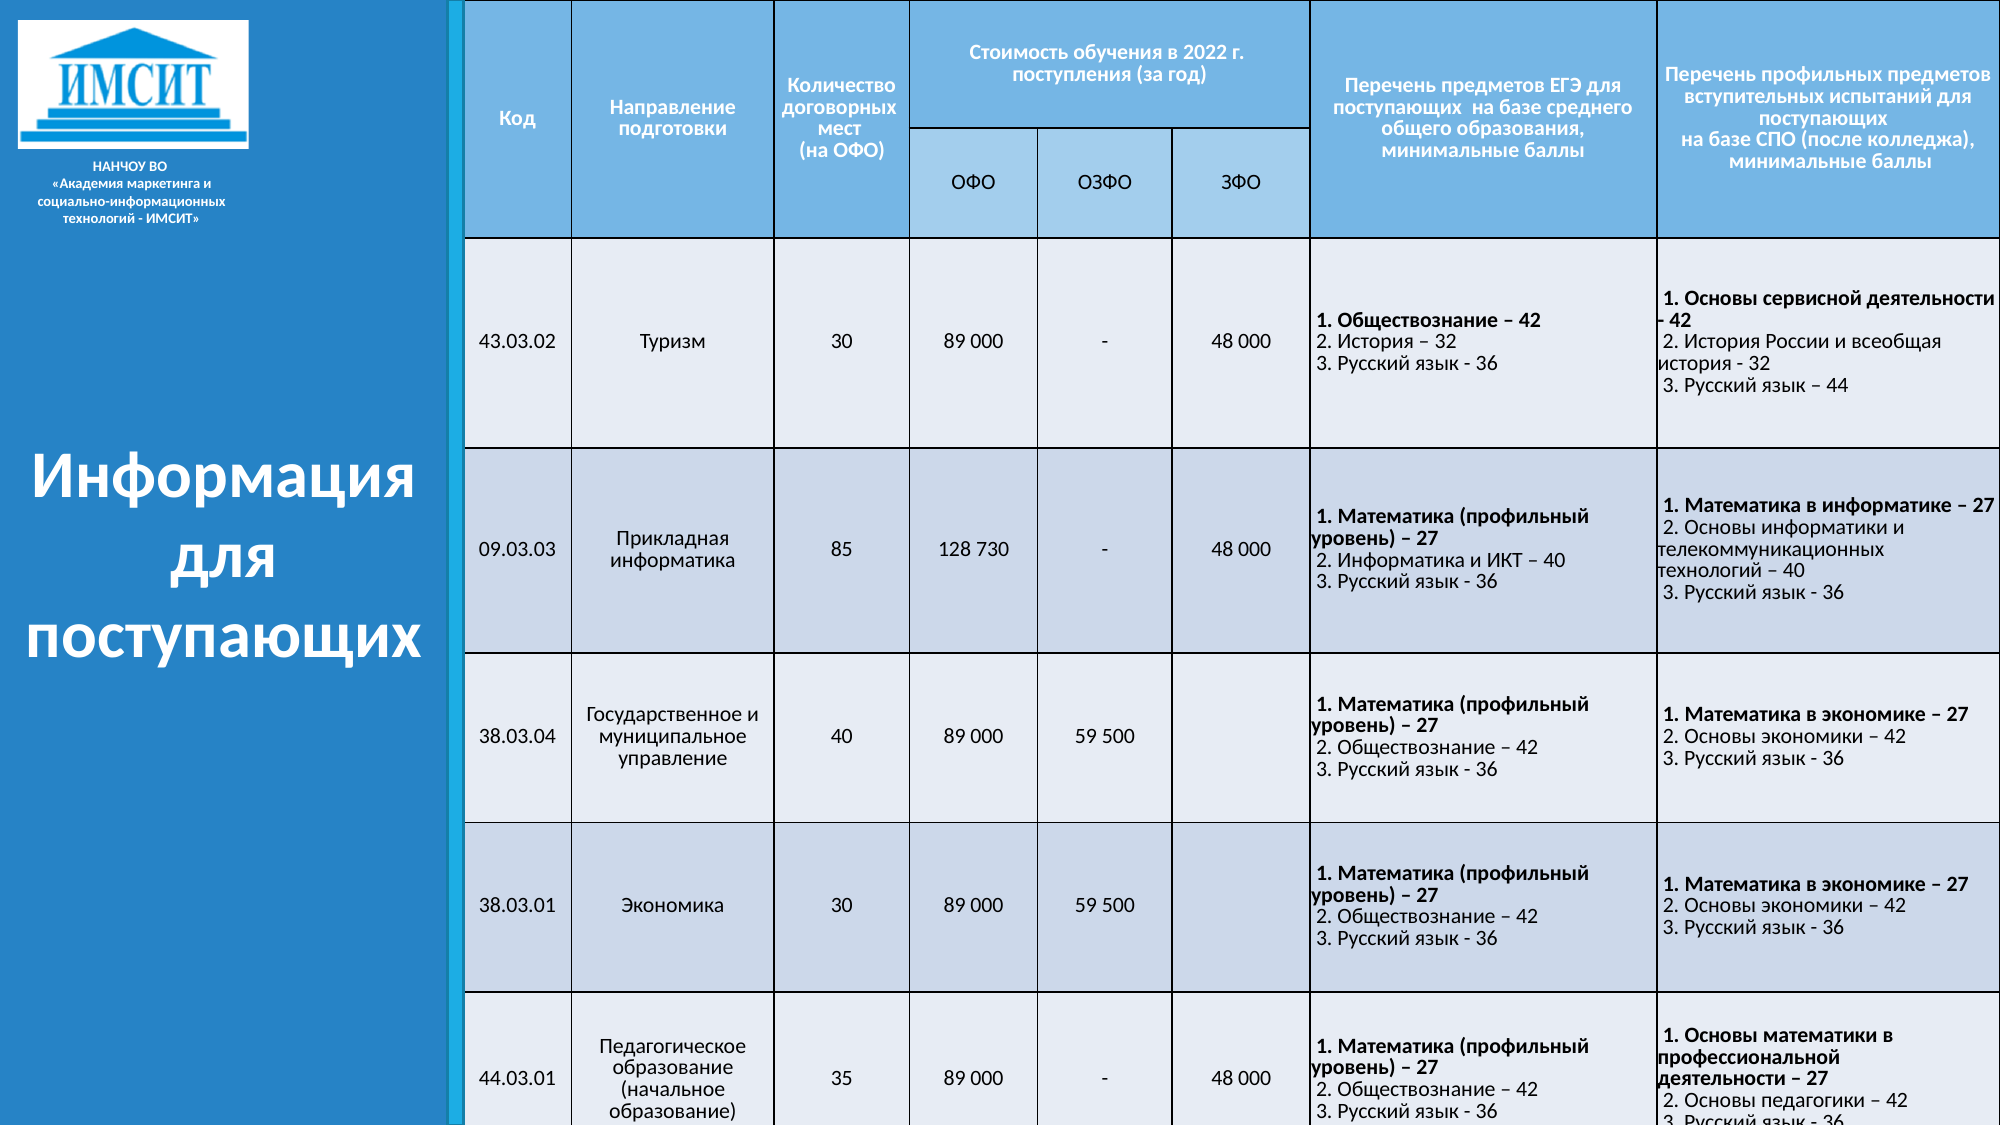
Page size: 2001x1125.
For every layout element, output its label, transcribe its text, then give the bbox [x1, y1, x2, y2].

table_cell 89 000 [910, 823, 1037, 991]
table_cell 89 000 [910, 993, 1037, 1125]
table_cell 128 730 [910, 449, 1037, 652]
table_cell 38.03.01 [465, 823, 571, 991]
table_cell 1. Математика (профильный уровень) – 27 2. Обществознание – 42 3. Русский язык - 36 [1311, 823, 1656, 991]
text_box НАНЧОУ ВО «Академия маркетинга и социально-информационных технологий - ИМСИТ» [14, 150, 249, 234]
table_header Направление подготовки [572, 1, 773, 237]
table_cell ОФО [910, 129, 1037, 237]
table_header Перечень предметов ЕГЭ для поступающих на базе среднего общего образования, минимальные баллы [1311, 1, 1656, 237]
table_cell 1. Математика (профильный уровень) – 27 2. Обществознание – 42 3. Русский язык - 36 [1311, 654, 1656, 822]
table_cell 48 000 [1173, 239, 1309, 447]
table_cell - [1038, 449, 1171, 652]
table_cell Туризм [572, 239, 773, 447]
table_cell 1. Основы математики в профессиональной деятельности – 27 2. Основы педагогики – 42 3. Русский язык - 36 [1658, 993, 1999, 1125]
table_cell ЗФО [1173, 129, 1309, 237]
table_cell [1173, 823, 1309, 991]
table_cell 48 000 [1173, 449, 1309, 652]
table_cell 44.03.01 [465, 993, 571, 1125]
table_cell 59 500 [1038, 654, 1171, 822]
table_header Стоимость обучения в 2022 г. поступления (за год) [910, 1, 1309, 127]
table_header Код [465, 1, 571, 237]
table_cell - [1038, 239, 1171, 447]
table_cell 40 [775, 654, 909, 822]
table_header Количество договорных мест (на ОФО) [775, 1, 909, 237]
table_cell Государственное и муниципальное управление [572, 654, 773, 822]
table_cell 59 500 [1038, 823, 1171, 991]
table_cell Экономика [572, 823, 773, 991]
table_cell 35 [775, 993, 909, 1125]
table_cell 48 000 [1173, 993, 1309, 1125]
picture [17, 19, 249, 150]
table_cell [1173, 654, 1309, 822]
table_cell 1. Математика в экономике – 27 2. Основы экономики – 42 3. Русский язык - 36 [1658, 654, 1999, 822]
text_box [446, 0, 465, 1125]
table_cell 1. Математика (профильный уровень) – 27 2. Информатика и ИКТ – 40 3. Русский язык - 36 [1311, 449, 1656, 652]
table_cell 1. Обществознание – 42 2. История – 32 3. Русский язык - 36 [1311, 239, 1656, 447]
table_cell 89 000 [910, 239, 1037, 447]
table_cell 1. Математика (профильный уровень) – 27 2. Обществознание – 42 3. Русский язык - 36 [1311, 993, 1656, 1125]
table_cell 1. Основы сервисной деятельности - 42 2. История России и всеобщая история - 32 3. Русский язык – 44 [1658, 239, 1999, 447]
table_header Перечень профильных предметов вступительных испытаний для поступающих на базе СПО (после колледжа), минимальные баллы [1658, 1, 1999, 237]
table_cell ОЗФО [1038, 129, 1171, 237]
table_cell 09.03.03 [465, 449, 571, 652]
table_cell 89 000 [910, 654, 1037, 822]
table_cell 1. Математика в экономике – 27 2. Основы экономики – 42 3. Русский язык - 36 [1658, 823, 1999, 991]
table_cell 85 [775, 449, 909, 652]
table_cell - [1038, 993, 1171, 1125]
table_cell Прикладная информатика [572, 449, 773, 652]
table_cell 38.03.04 [465, 654, 571, 822]
table_cell 1. Математика в информатике – 27 2. Основы информатики и телекоммуникационных технологий – 40 3. Русский язык - 36 [1658, 449, 1999, 652]
table_cell 30 [775, 823, 909, 991]
table_cell 30 [775, 239, 909, 447]
text_box Информация для поступающих [8, 423, 440, 679]
table_cell 43.03.02 [465, 239, 571, 447]
table_cell Педагогическое образование (начальное образование) [572, 993, 773, 1125]
